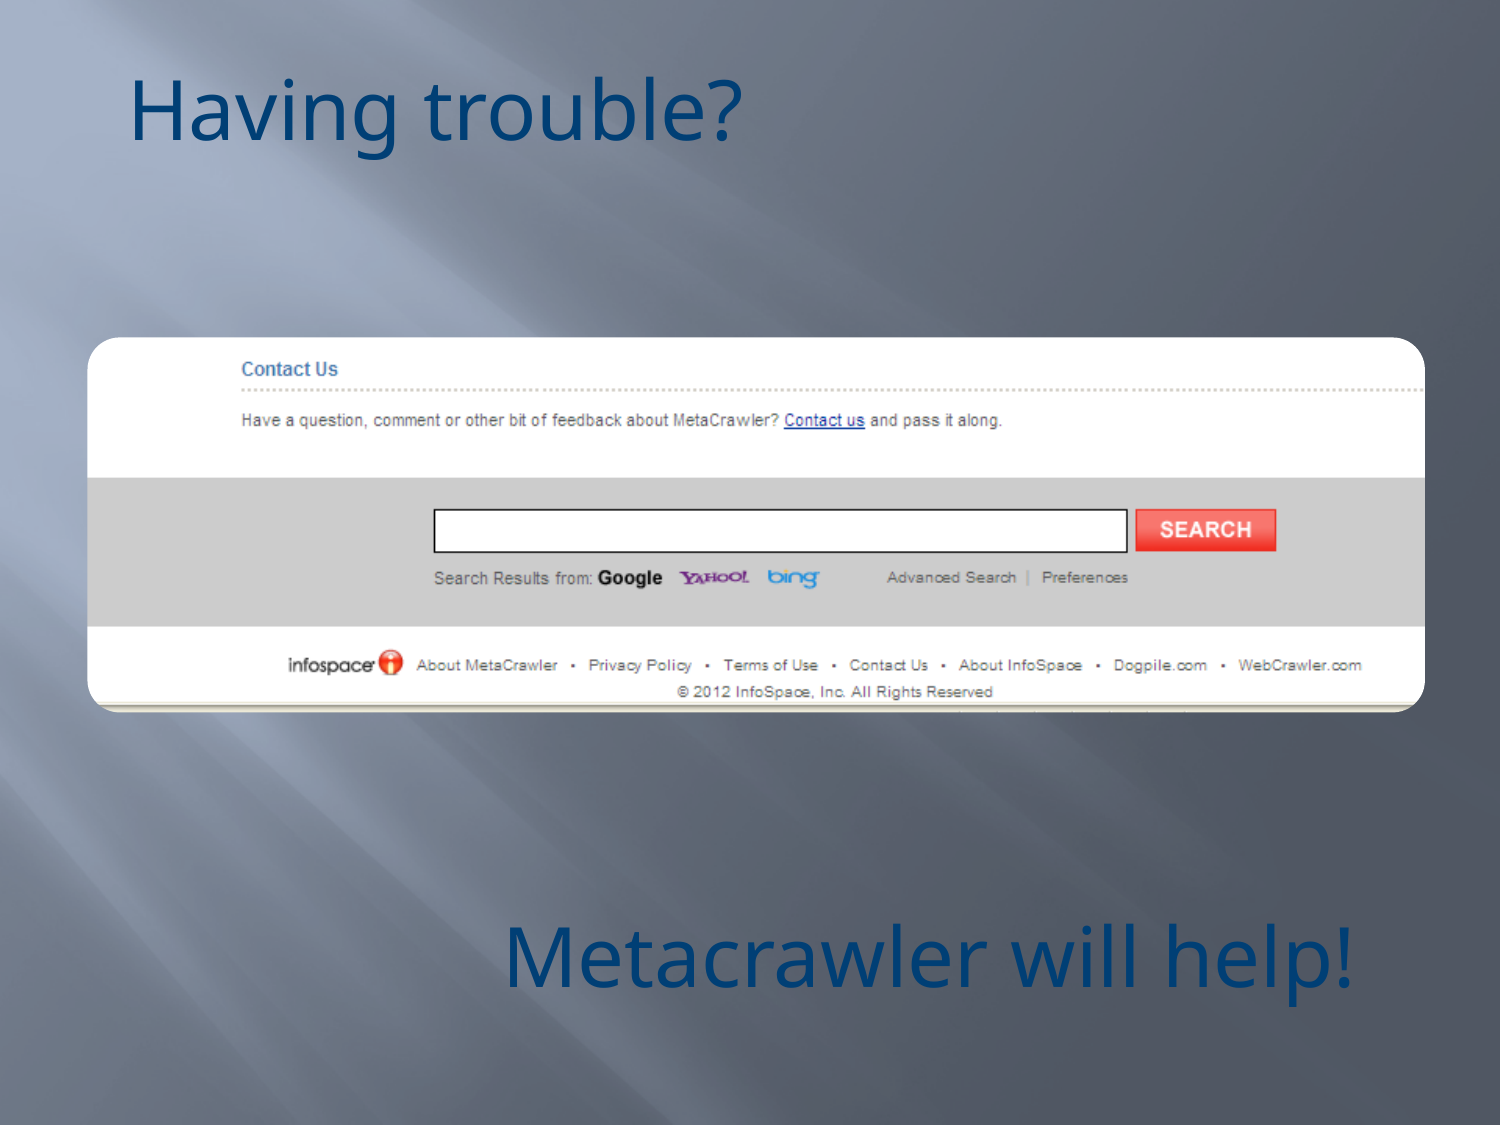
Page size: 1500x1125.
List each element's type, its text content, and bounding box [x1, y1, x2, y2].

text_box Having trouble? [112, 50, 1250, 165]
picture [87, 337, 1426, 713]
text_box Metacrawler will help! [487, 896, 1388, 1012]
